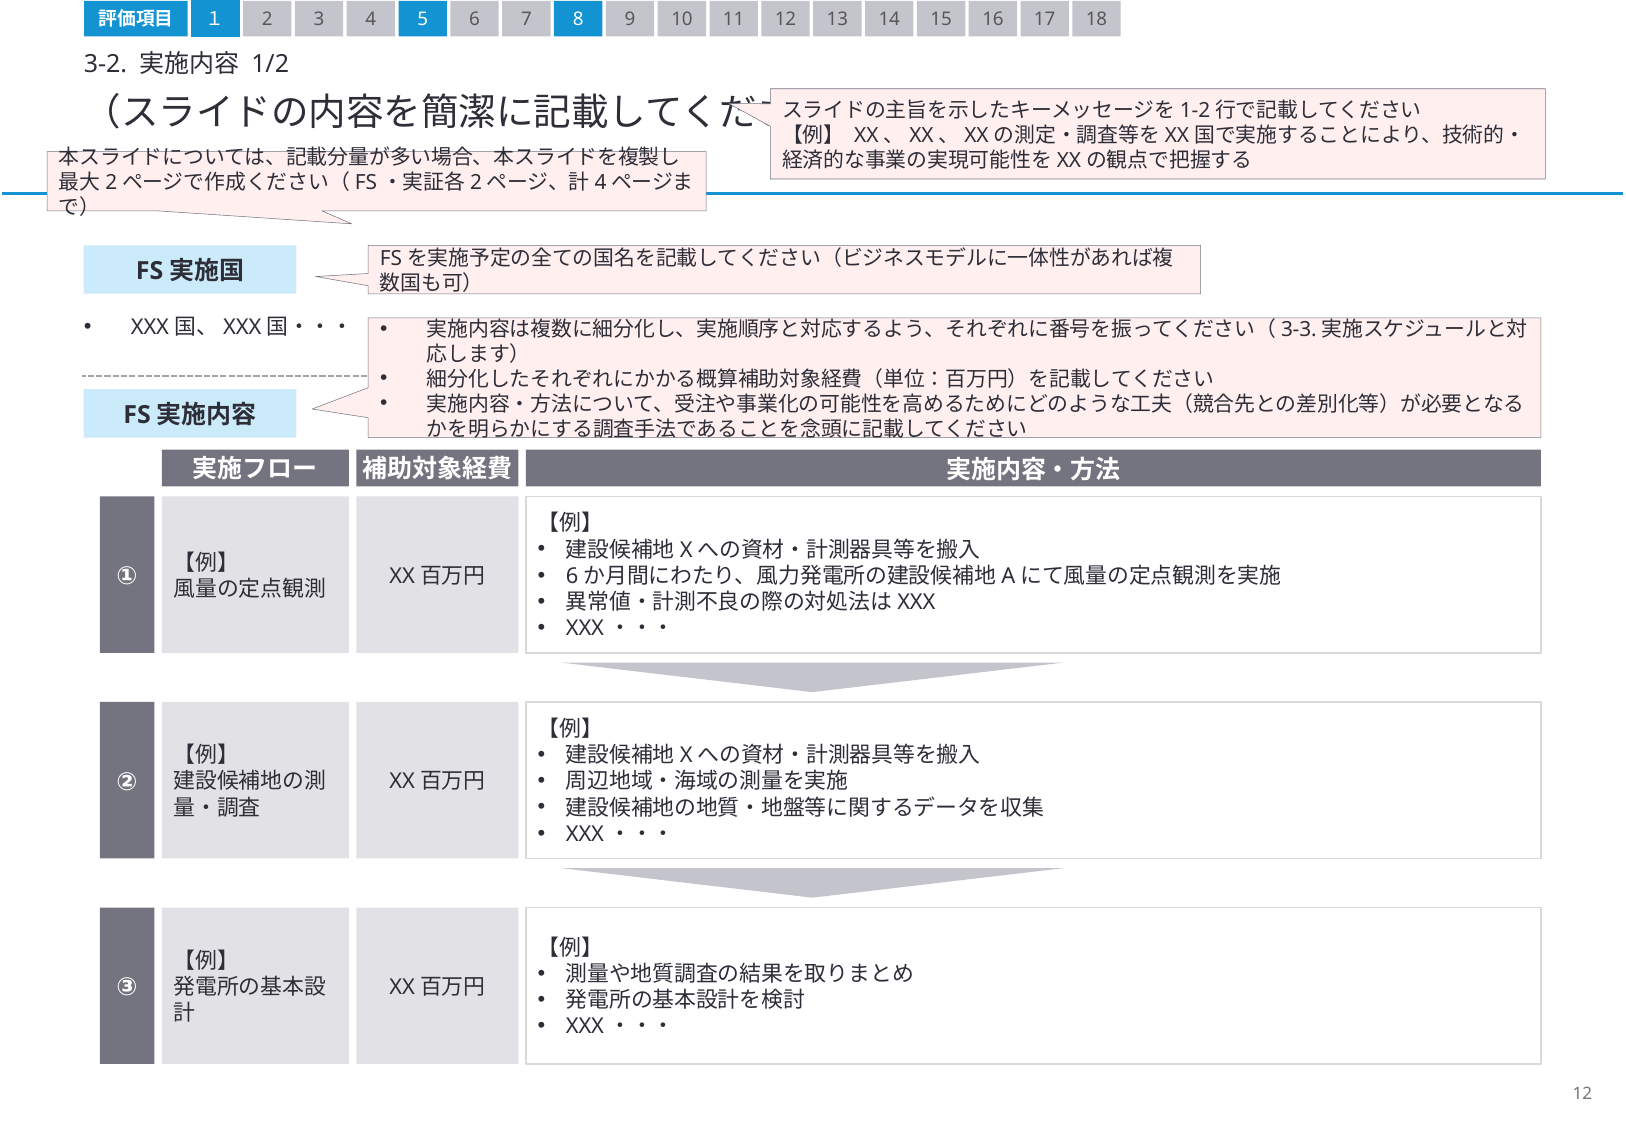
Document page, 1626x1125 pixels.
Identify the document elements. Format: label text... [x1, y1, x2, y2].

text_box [99, 907, 1542, 1065]
text_box [560, 661, 1065, 694]
text_box FS実施国 [83, 244, 297, 295]
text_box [99, 701, 1542, 859]
text_box 実施内容は複数に細分化し、実施順序と対応するよう、それぞれに番号を振ってください（3-3.実施スケジュールと対応します） 細分化したそれぞれにかかる概算補助対象経費（単位：百万円）を記載してください 実施内容・方法について、受注や事業化の可能性を高めるためにどのような工夫（競合先との差別化等）が必要となるかを明らかにする調査手法であることを念頭に記載してください [311, 377, 1542, 439]
list 3-2. 実施内容 1/2 [84, 40, 1543, 82]
list （スライドの内容を簡潔に記載してください） [84, 83, 1543, 183]
text_box XXX国、XXX国・・・ [83, 302, 1543, 377]
text_box FSを実施予定の全ての国名を記載してください（ビジネスモデルに一体性があれば複数国も可） [314, 244, 1202, 295]
text_box 実施内容は複数に細分化し、実施順序と対応するよう、それぞれに番号を振ってください（3-3.実施スケジュールと対応します） 細分化したそれぞれにかかる概算補助対象経費（単位：百万円）を記載してください 実施内容・方法について、受注や事業化の可能性を高めるためにどのような工夫（競合先との差別化等）が必要となるかを明らかにする調査手法であることを念頭に記載してください [367, 316, 1542, 375]
text_box 本スライドについては、記載分量が多い場合、本スライドを複製し最大2ページで作成ください（FS・実証各2ページ、計4ページまで） [46, 150, 708, 225]
text_box スライドの主旨を示したキーメッセージを1-2行で記載してください 【例】 XX、XX、XXの測定・調査等をXX国で実施することにより、技術的・経済的な事業の実現可能性をXXの観点で把握する [728, 87, 1547, 180]
text_box FS実施内容 [83, 388, 297, 439]
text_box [83, 0, 1122, 37]
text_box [161, 449, 1542, 487]
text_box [99, 496, 1542, 654]
text_box [560, 867, 1065, 899]
